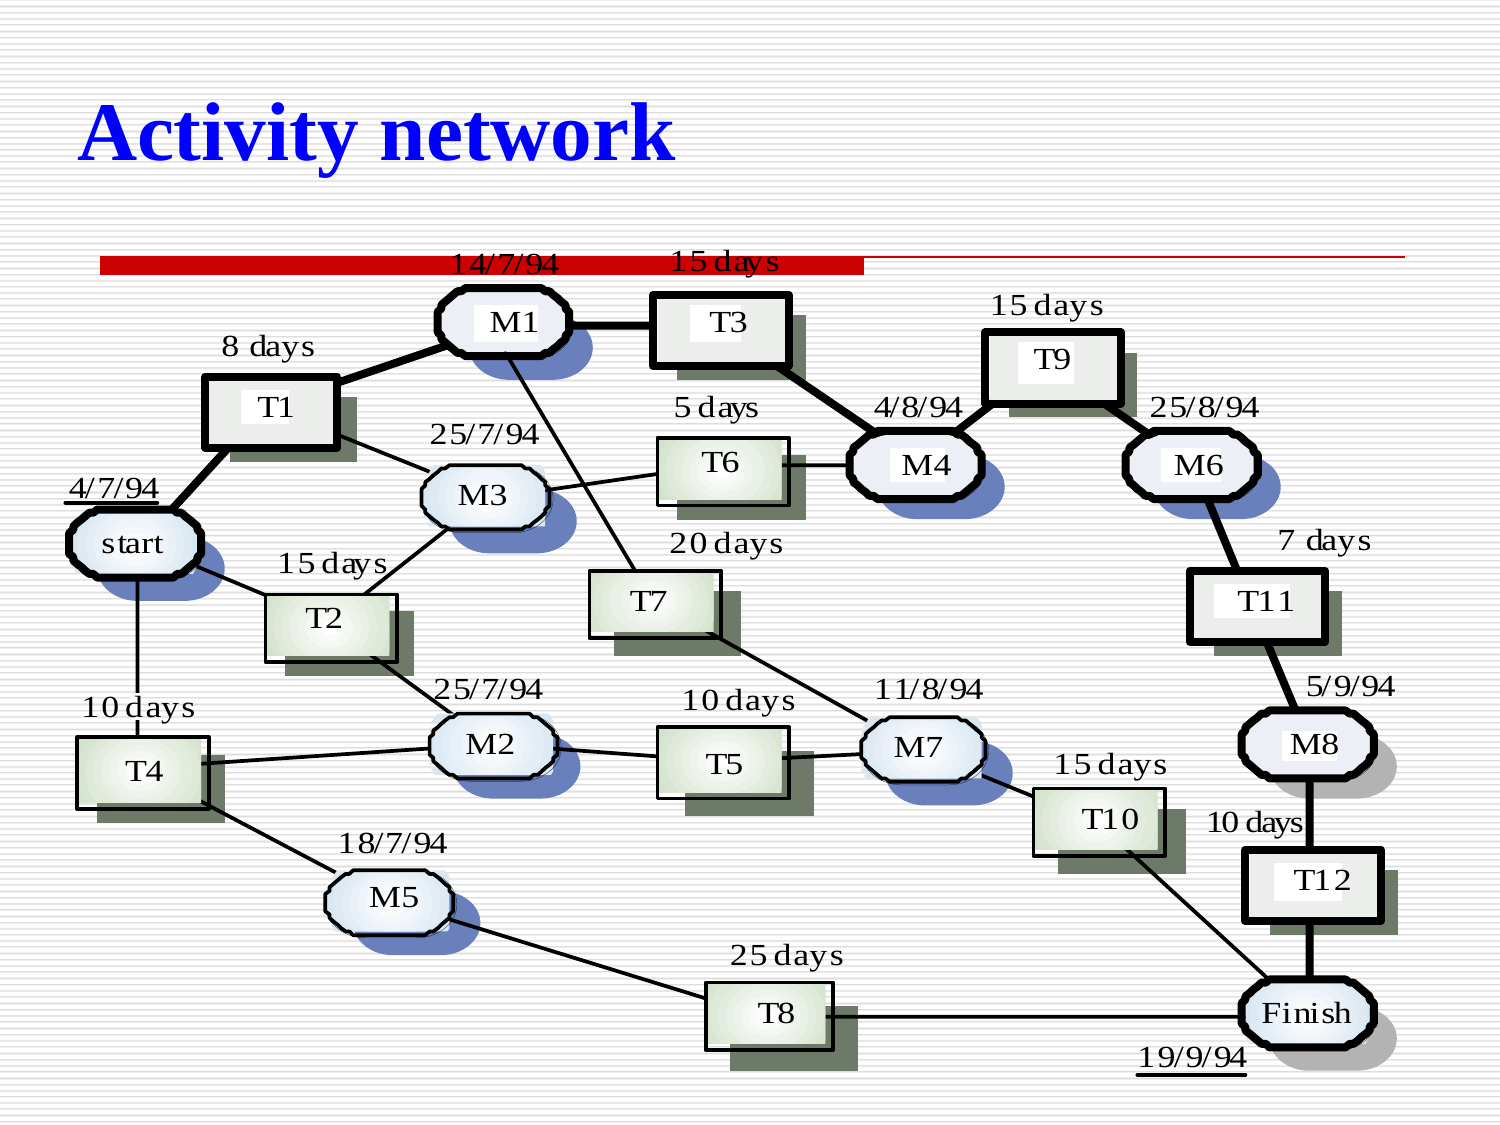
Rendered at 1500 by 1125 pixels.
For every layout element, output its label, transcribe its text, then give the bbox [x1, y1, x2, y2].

title Activity network [62, 42, 1338, 185]
picture [0, 0, 1500, 1125]
